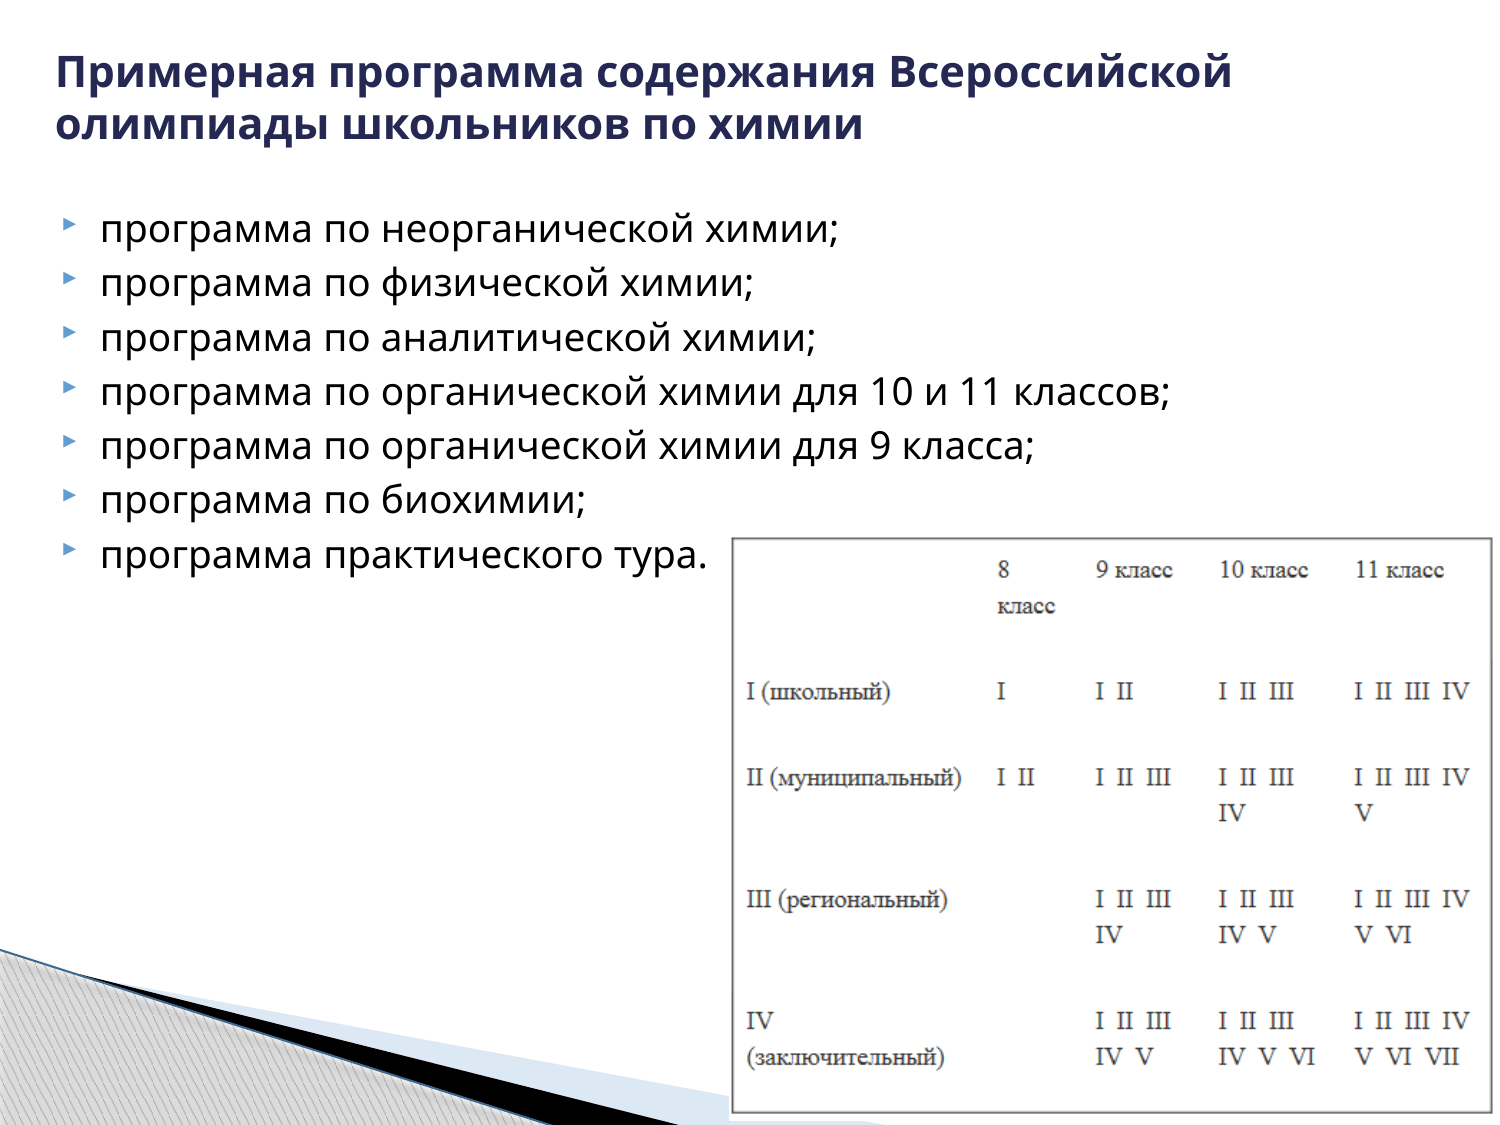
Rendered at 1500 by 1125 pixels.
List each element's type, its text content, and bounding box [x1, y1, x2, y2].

picture [728, 531, 1498, 1122]
list программа по неорганической химии; программа по физической химии; программа по аналитической химии; программа по органической химии для 10 и 11 классов; программа по органической химии для 9 класса; программа по биохимии; программа практического тура. [29, 196, 1447, 587]
title Примерная программа содержания Всероссийской олимпиады школьников по химии [40, 19, 1391, 173]
